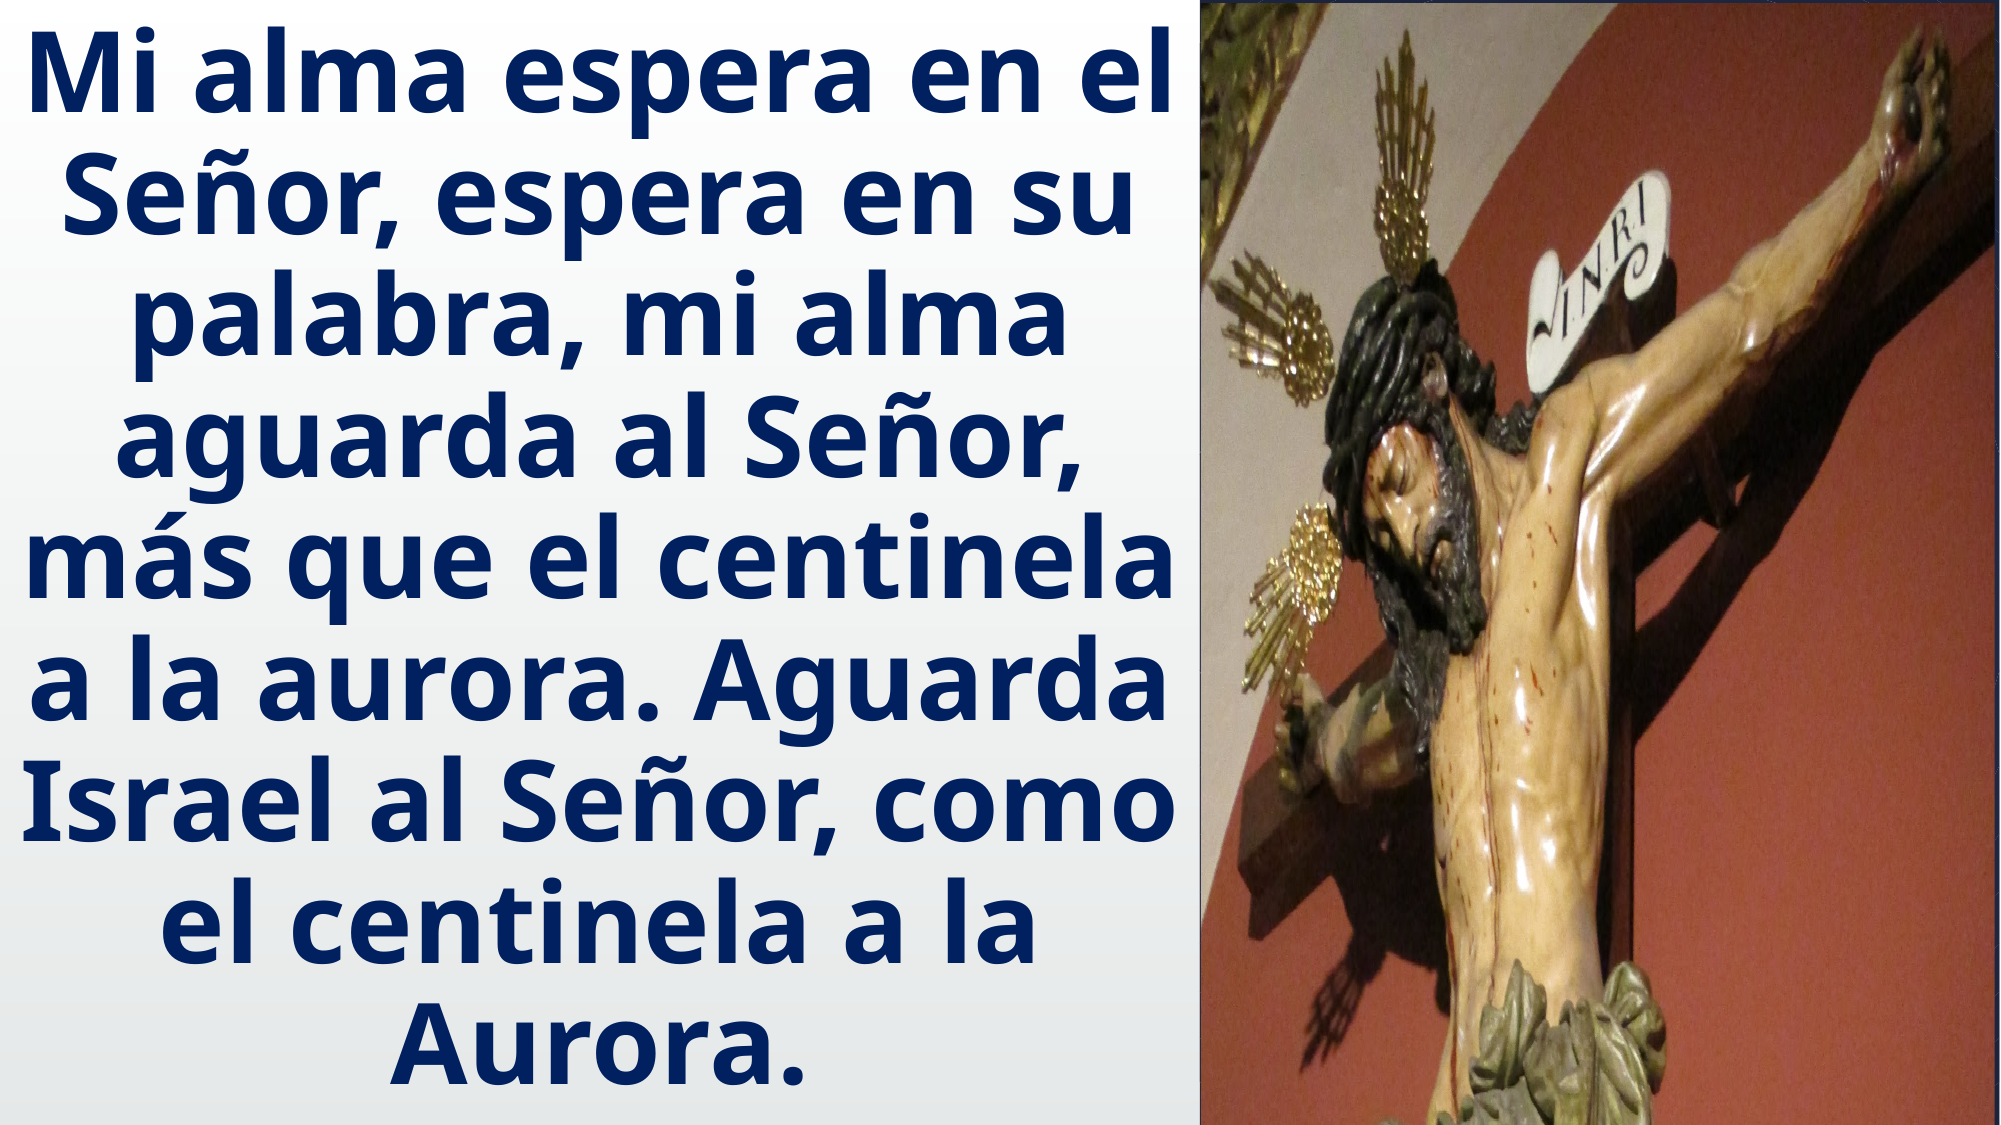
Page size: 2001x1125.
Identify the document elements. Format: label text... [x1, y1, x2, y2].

picture [1200, 3, 1995, 1125]
title Mi alma espera en el Señor, espera en su palabra, mi alma aguarda al Señor, más que el centinela a la aurora. Aguarda Israel al Señor, como el centinela a la Aurora. [0, 0, 1201, 1125]
